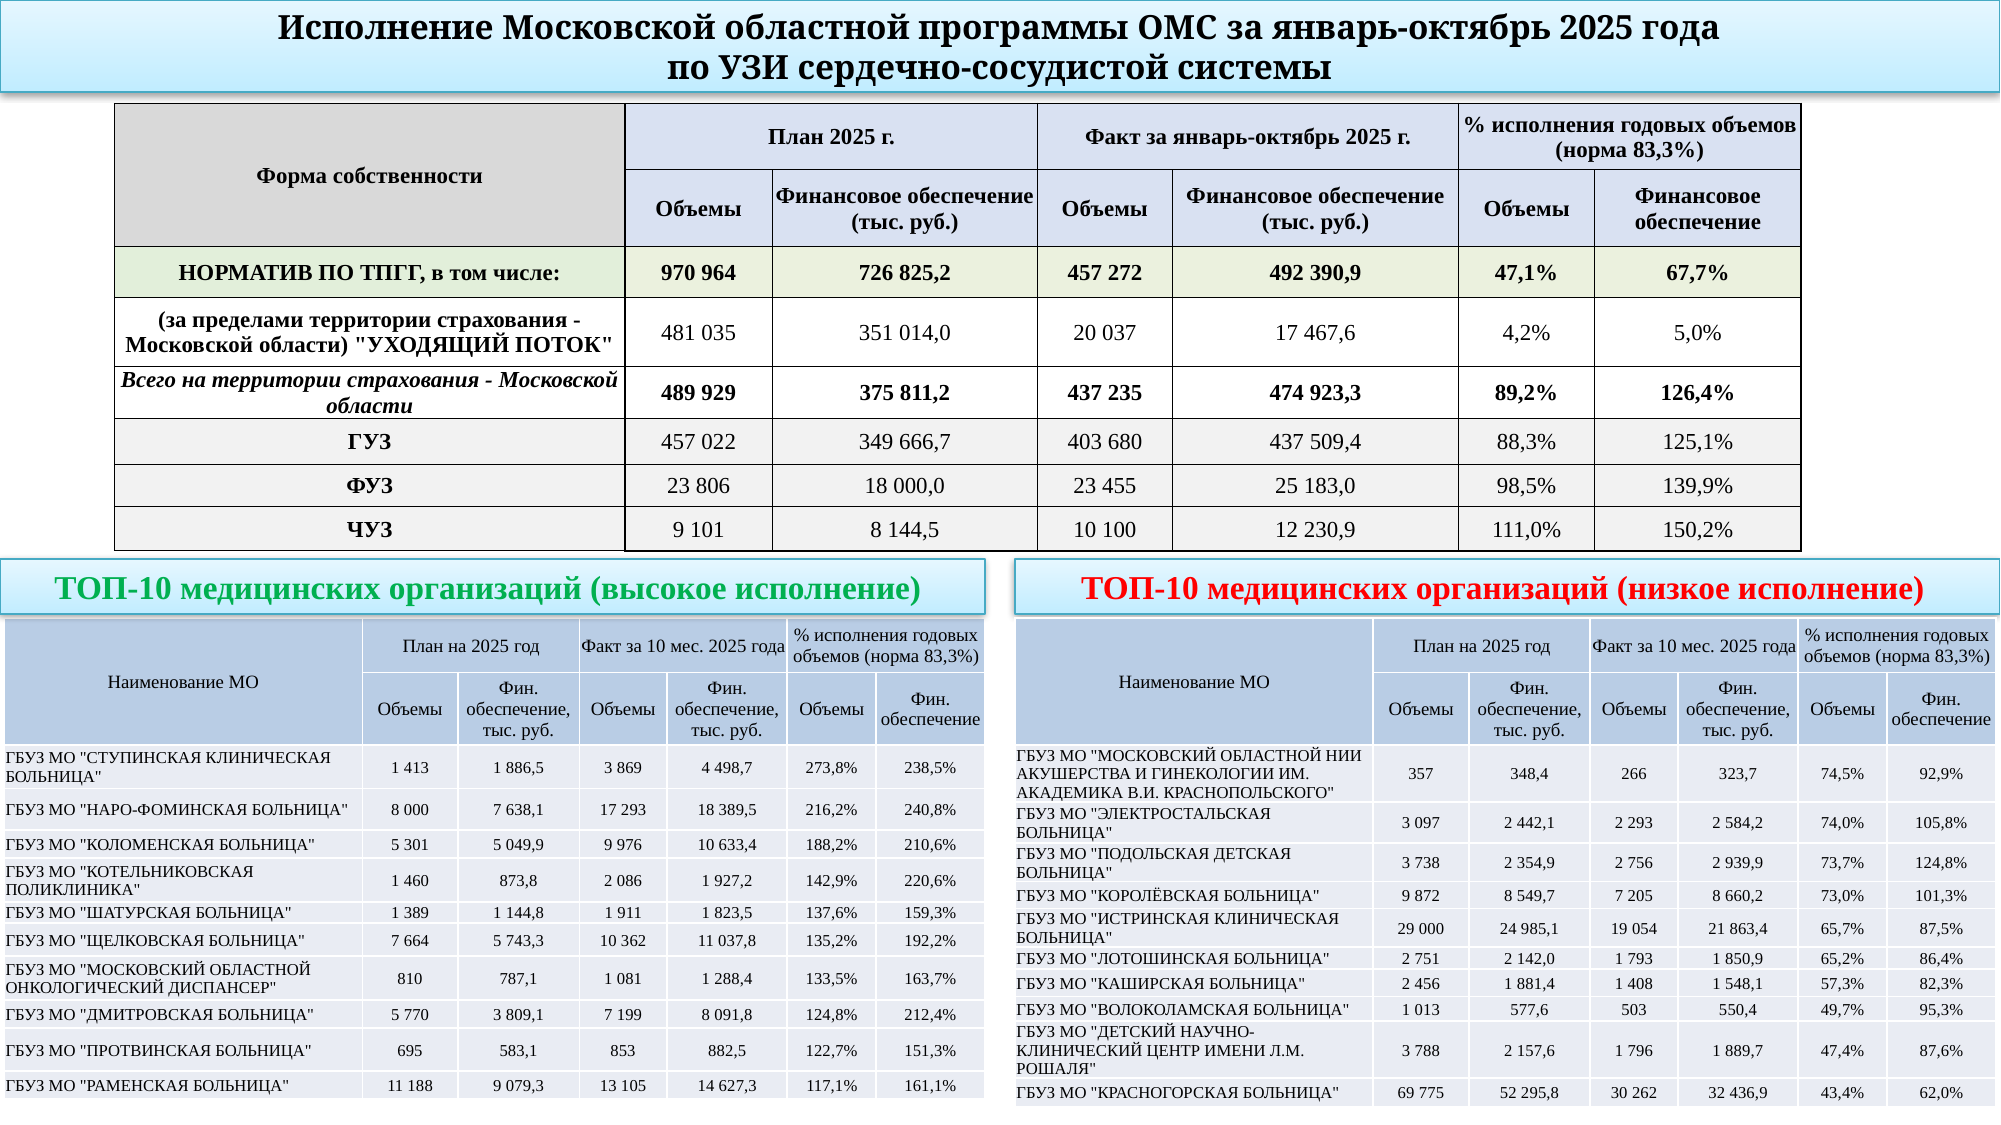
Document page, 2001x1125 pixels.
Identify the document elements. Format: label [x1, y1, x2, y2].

table_header [580, 619, 786, 672]
table_cell [1591, 1079, 1677, 1106]
table_cell [1016, 746, 1372, 801]
table_cell [1374, 1022, 1468, 1077]
table_cell [626, 419, 772, 464]
table_cell [1470, 909, 1589, 946]
table_cell [1038, 247, 1172, 297]
table_cell [1799, 882, 1886, 908]
table_cell [877, 903, 984, 922]
table_cell [5, 1001, 362, 1027]
table_cell [668, 1001, 786, 1027]
table_cell [363, 746, 457, 788]
table_cell [1173, 298, 1458, 366]
table_cell [1459, 507, 1594, 550]
table_cell [580, 831, 666, 857]
table_cell [1679, 673, 1797, 744]
table_cell [1016, 1079, 1372, 1106]
table_cell [788, 746, 875, 788]
table_cell [1595, 170, 1800, 246]
table_cell [788, 1001, 875, 1027]
table_cell [1374, 844, 1468, 881]
table_cell [115, 298, 624, 366]
table_cell [1595, 298, 1800, 366]
table_cell [1595, 465, 1800, 506]
table_cell [877, 1072, 984, 1098]
table_cell [1799, 803, 1886, 842]
table_cell [1470, 844, 1589, 881]
table_cell [788, 831, 875, 857]
table_cell [1016, 803, 1372, 842]
table_cell [1173, 247, 1458, 297]
table_cell [1799, 997, 1886, 1020]
table_cell [668, 859, 786, 901]
table_cell [668, 903, 786, 922]
table_cell [788, 789, 875, 829]
table_cell [1374, 803, 1468, 842]
table_cell [668, 673, 786, 744]
table_cell [5, 789, 362, 829]
table_cell [626, 465, 772, 506]
table_header [115, 104, 624, 246]
table_cell [1591, 746, 1677, 801]
table_cell [1016, 970, 1372, 996]
table_cell [459, 673, 579, 744]
table_cell [580, 1001, 666, 1027]
table_cell [459, 1029, 579, 1070]
table_cell [363, 1001, 457, 1027]
table_cell [1016, 882, 1372, 908]
table_cell [115, 507, 624, 550]
table_cell [1591, 997, 1677, 1020]
table_cell [1679, 803, 1797, 842]
table_cell [1374, 909, 1468, 946]
table_cell [1799, 948, 1886, 968]
table_cell [877, 789, 984, 829]
table_cell [1591, 970, 1677, 996]
table_cell [1173, 507, 1458, 550]
table_cell [877, 924, 984, 955]
table_cell [115, 465, 624, 506]
table_cell [1038, 367, 1172, 418]
table_cell [1591, 673, 1677, 744]
table_cell [773, 465, 1037, 506]
table_cell [1888, 803, 1995, 842]
table_cell [580, 859, 666, 901]
table_cell [1374, 997, 1468, 1020]
table_cell [1799, 844, 1886, 881]
table_cell [1888, 844, 1995, 881]
table_cell [115, 419, 624, 464]
table_cell [626, 298, 772, 366]
table_cell [788, 1029, 875, 1070]
table_cell [1595, 247, 1800, 297]
table_cell [788, 903, 875, 922]
table_cell [459, 746, 579, 788]
text_box [0, 558, 986, 615]
table_header [1799, 619, 1995, 672]
table_header [1016, 619, 1372, 744]
table_cell [773, 247, 1037, 297]
text_box [1014, 558, 2000, 615]
table_cell [1470, 997, 1589, 1020]
table_cell [788, 673, 875, 744]
table_header [1374, 619, 1589, 672]
table_cell [1470, 970, 1589, 996]
table_cell [459, 831, 579, 857]
table_cell [1591, 803, 1677, 842]
table_cell [788, 859, 875, 901]
table_cell [1679, 844, 1797, 881]
table_cell [580, 903, 666, 922]
table_cell [1595, 507, 1800, 550]
table_cell [1173, 367, 1458, 418]
table_cell [1679, 997, 1797, 1020]
table_cell [1591, 844, 1677, 881]
table_cell [788, 1072, 875, 1098]
table_header [788, 619, 984, 672]
table_cell [580, 924, 666, 955]
table_cell [626, 507, 772, 550]
table_cell [1173, 465, 1458, 506]
table_cell [877, 957, 984, 999]
table_cell [363, 957, 457, 999]
table_cell [1470, 1079, 1589, 1106]
table_cell [1591, 909, 1677, 946]
table_cell [1374, 673, 1468, 744]
table_cell [580, 1072, 666, 1098]
table_cell [1016, 844, 1372, 881]
table_cell [668, 1029, 786, 1070]
table_cell [1591, 1022, 1677, 1077]
table_cell [5, 957, 362, 999]
table_cell [1888, 970, 1995, 996]
table_cell [788, 924, 875, 955]
table_cell [626, 367, 772, 418]
table_cell [363, 831, 457, 857]
table_cell [1374, 970, 1468, 996]
table_cell [1470, 1022, 1589, 1077]
table_cell [580, 957, 666, 999]
table_cell [115, 247, 624, 297]
table_cell [1799, 673, 1886, 744]
table_cell [5, 924, 362, 955]
table_cell [1459, 298, 1594, 366]
table_cell [1016, 909, 1372, 946]
table_cell [668, 789, 786, 829]
table_cell [459, 859, 579, 901]
table_cell [459, 1001, 579, 1027]
table_cell [1459, 419, 1594, 464]
table_cell [1679, 1079, 1797, 1106]
table_cell [1888, 746, 1995, 801]
table_header [363, 619, 579, 672]
table_cell [1470, 803, 1589, 842]
table_cell [1016, 1022, 1372, 1077]
table_cell [1470, 673, 1589, 744]
table_cell [363, 673, 457, 744]
table_cell [1679, 909, 1797, 946]
table_cell [877, 1001, 984, 1027]
table_cell [626, 170, 772, 246]
table_cell [1459, 247, 1594, 297]
table_cell [668, 957, 786, 999]
table_cell [363, 859, 457, 901]
table_cell [1470, 882, 1589, 908]
table_cell [773, 298, 1037, 366]
table_cell [1374, 948, 1468, 968]
table_cell [1038, 507, 1172, 550]
table_cell [1374, 1079, 1468, 1106]
table_cell [1595, 367, 1800, 418]
table_header [626, 104, 1037, 169]
table_cell [773, 367, 1037, 418]
table_cell [363, 903, 457, 922]
table_cell [5, 859, 362, 901]
table_cell [1173, 419, 1458, 464]
table_cell [877, 673, 984, 744]
table_cell [459, 789, 579, 829]
table_header [1459, 104, 1800, 169]
table_cell [1374, 746, 1468, 801]
table_cell [5, 746, 362, 788]
table_cell [773, 507, 1037, 550]
table_cell [1888, 997, 1995, 1020]
table_header [1038, 104, 1458, 169]
table_cell [1799, 1022, 1886, 1077]
table_cell [1459, 465, 1594, 506]
table_cell [1888, 882, 1995, 908]
table_cell [363, 924, 457, 955]
table_cell [1799, 970, 1886, 996]
table_cell [773, 419, 1037, 464]
table_cell [1888, 909, 1995, 946]
table_cell [1038, 170, 1172, 246]
table_cell [1470, 746, 1589, 801]
table_cell [1016, 948, 1372, 968]
table_cell [668, 924, 786, 955]
table_cell [459, 924, 579, 955]
table_header [1591, 619, 1797, 672]
table_cell [1038, 465, 1172, 506]
table_cell [580, 1029, 666, 1070]
table_cell [877, 1029, 984, 1070]
table_cell [1888, 673, 1995, 744]
table_cell [1679, 746, 1797, 801]
table_cell [1595, 419, 1800, 464]
table_cell [1799, 1079, 1886, 1106]
table_cell [1038, 419, 1172, 464]
table_cell [1016, 997, 1372, 1020]
table_cell [1888, 1022, 1995, 1077]
table_cell [1888, 1079, 1995, 1106]
table_cell [668, 746, 786, 788]
table_cell [1459, 367, 1594, 418]
title [0, 0, 2000, 93]
table_cell [1679, 882, 1797, 908]
table_cell [580, 789, 666, 829]
table_cell [1679, 948, 1797, 968]
table_cell [1679, 1022, 1797, 1077]
table_cell [5, 831, 362, 857]
table_cell [5, 903, 362, 922]
table_cell [1470, 948, 1589, 968]
table_cell [773, 170, 1037, 246]
table_cell [1591, 882, 1677, 908]
table_cell [1374, 882, 1468, 908]
table_cell [115, 367, 624, 418]
table_cell [877, 859, 984, 901]
table_cell [1799, 909, 1886, 946]
table_cell [459, 957, 579, 999]
table_header [5, 619, 362, 744]
table_cell [1173, 170, 1458, 246]
table_cell [459, 903, 579, 922]
table_cell [788, 957, 875, 999]
table_cell [1679, 970, 1797, 996]
table_cell [1459, 170, 1594, 246]
table_cell [668, 831, 786, 857]
table_cell [5, 1072, 362, 1098]
table_cell [1888, 948, 1995, 968]
table_cell [1799, 746, 1886, 801]
table_cell [363, 789, 457, 829]
table_cell [668, 1072, 786, 1098]
table_cell [626, 247, 772, 297]
table_cell [1038, 298, 1172, 366]
table_cell [459, 1072, 579, 1098]
table_cell [363, 1072, 457, 1098]
table_cell [580, 673, 666, 744]
table_cell [877, 831, 984, 857]
table_cell [1591, 948, 1677, 968]
table_cell [5, 1029, 362, 1070]
table_cell [877, 746, 984, 788]
table_cell [363, 1029, 457, 1070]
table_cell [580, 746, 666, 788]
